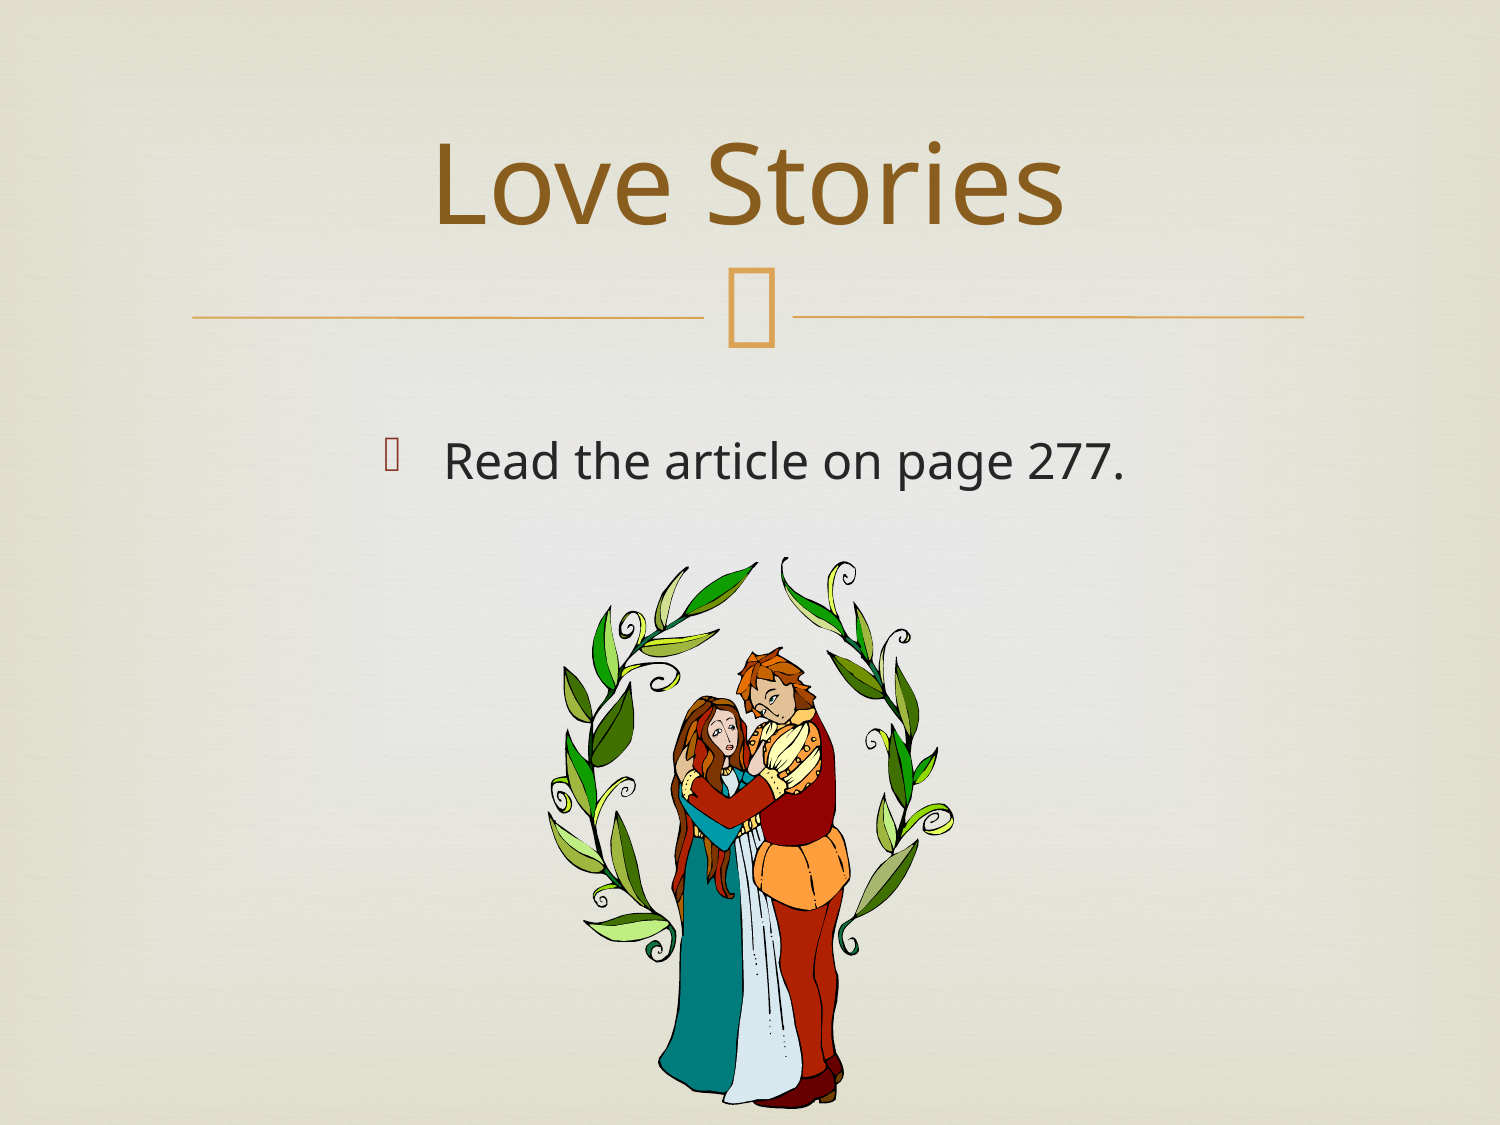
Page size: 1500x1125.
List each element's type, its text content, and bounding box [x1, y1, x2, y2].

picture [547, 550, 959, 1112]
list Read the article on page 277. [120, 212, 1391, 538]
title Love Stories [112, 93, 1386, 267]
